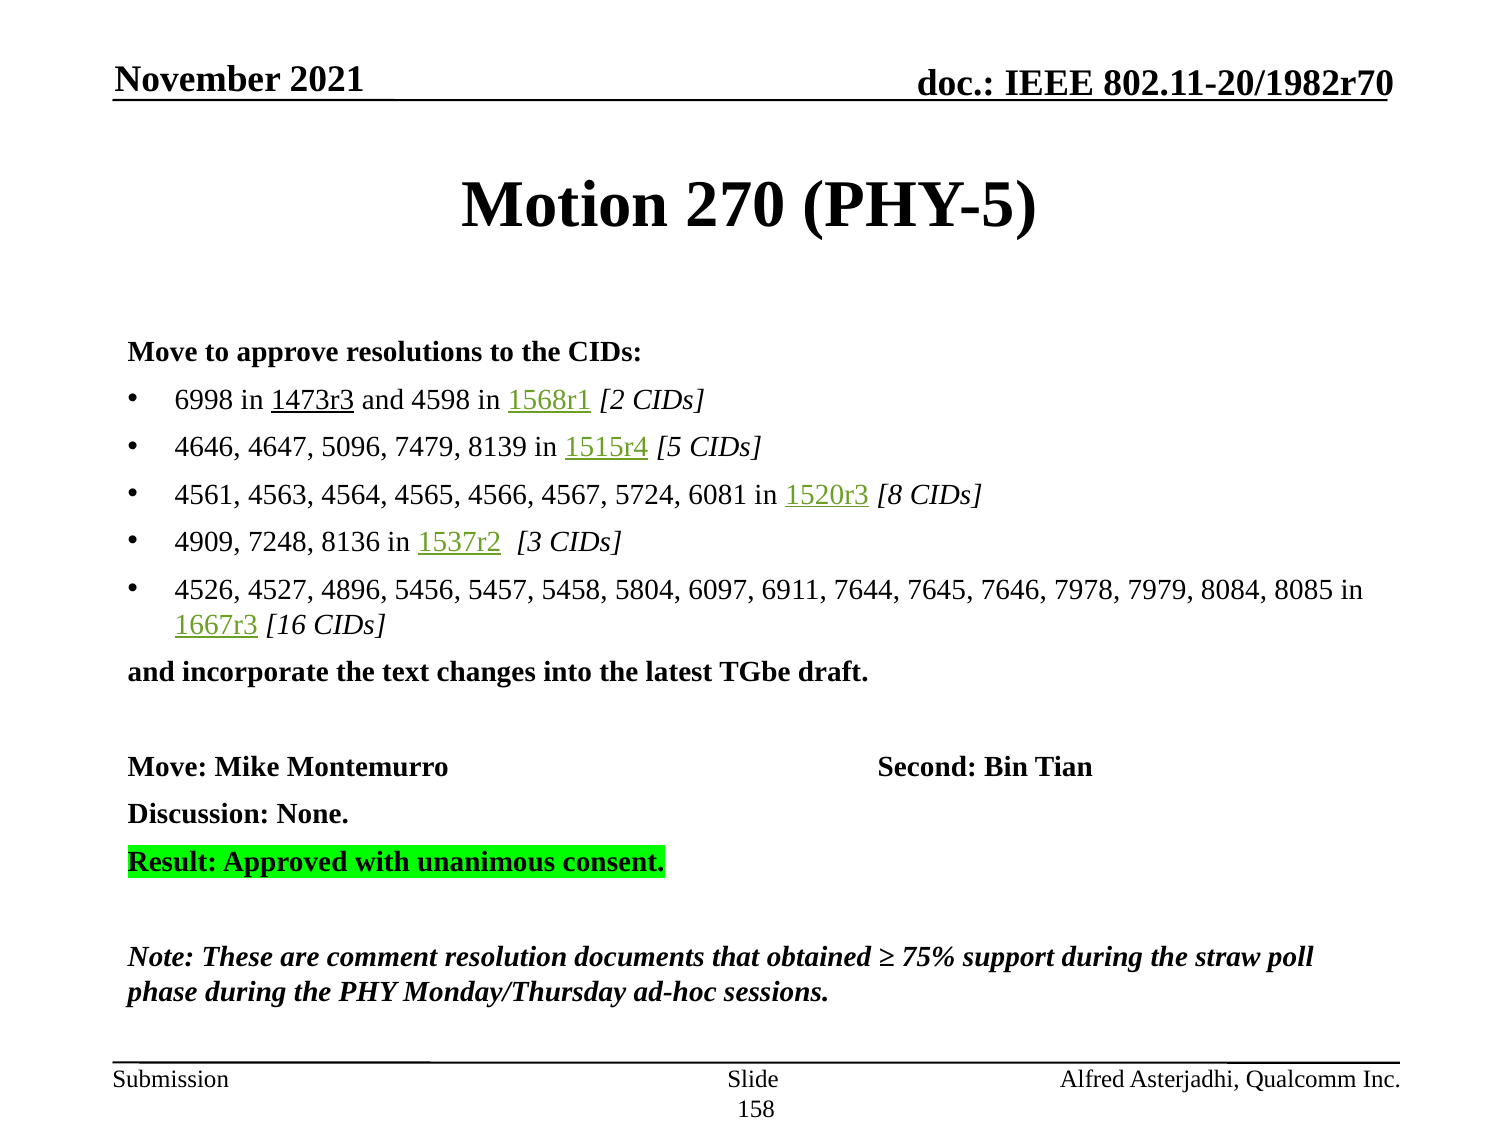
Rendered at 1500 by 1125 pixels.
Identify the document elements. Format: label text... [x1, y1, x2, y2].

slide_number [114, 54, 423, 100]
title Motion 270 (PHY-5) [112, 112, 1388, 288]
list Move to approve resolutions to the CIDs: 6998 in 1473r3 and 4598 in 1568r1 [2 CIDs] 4646, 4647, 5096, 7479, 8139 in 1515r4 [5 CIDs] 4561, 4563, 4564, 4565, 4566, 4567, 5724, 6081 in 1520r3 [8 CIDs] 4909, 7248, 8136 in 1537r2 [3 CIDs] 4526, 4527, 4896, 5456, 5457, 5458, 5804, 6097, 6911, 7644, 7645, 7646, 7978, 7979, 8084, 8085 in 1667r3 [16 CIDs] and incorporate the text changes into the latest TGbe draft. Move: Mike Montemurro Second: Bin Tian Discussion: None. Result: Approved with unanimous consent. Note: These are comment resolution documents that obtained ≥ 75% support during the straw poll phase during the PHY Monday/Thursday ad-hoc sessions. [112, 324, 1388, 1063]
slide_number Slide 158 [712, 1061, 800, 1123]
footer Alfred Asterjadhi, Qualcomm Inc. [878, 1061, 1402, 1093]
